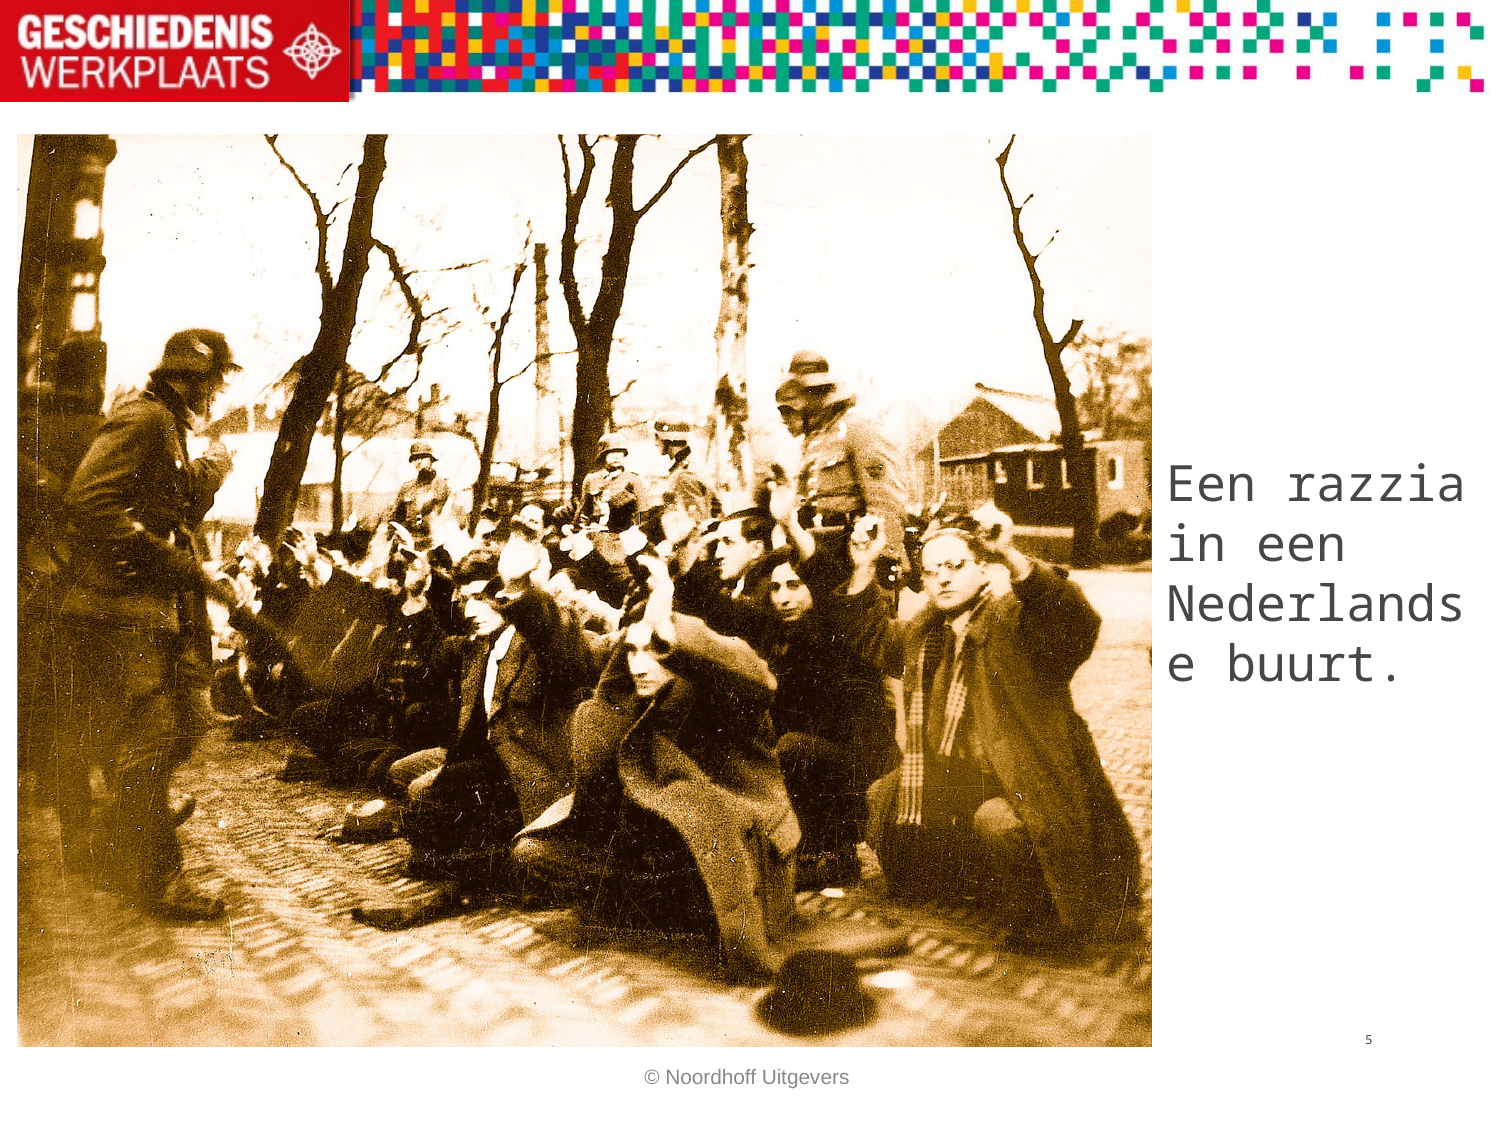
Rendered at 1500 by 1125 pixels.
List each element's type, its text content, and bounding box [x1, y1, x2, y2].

picture [0, 0, 1500, 1125]
text_box © Noordhoff Uitgevers [512, 1055, 988, 1106]
slide_number 5 [1325, 1025, 1388, 1063]
text_box Een razzia in een Nederlandse buurt. [1156, 444, 1500, 700]
